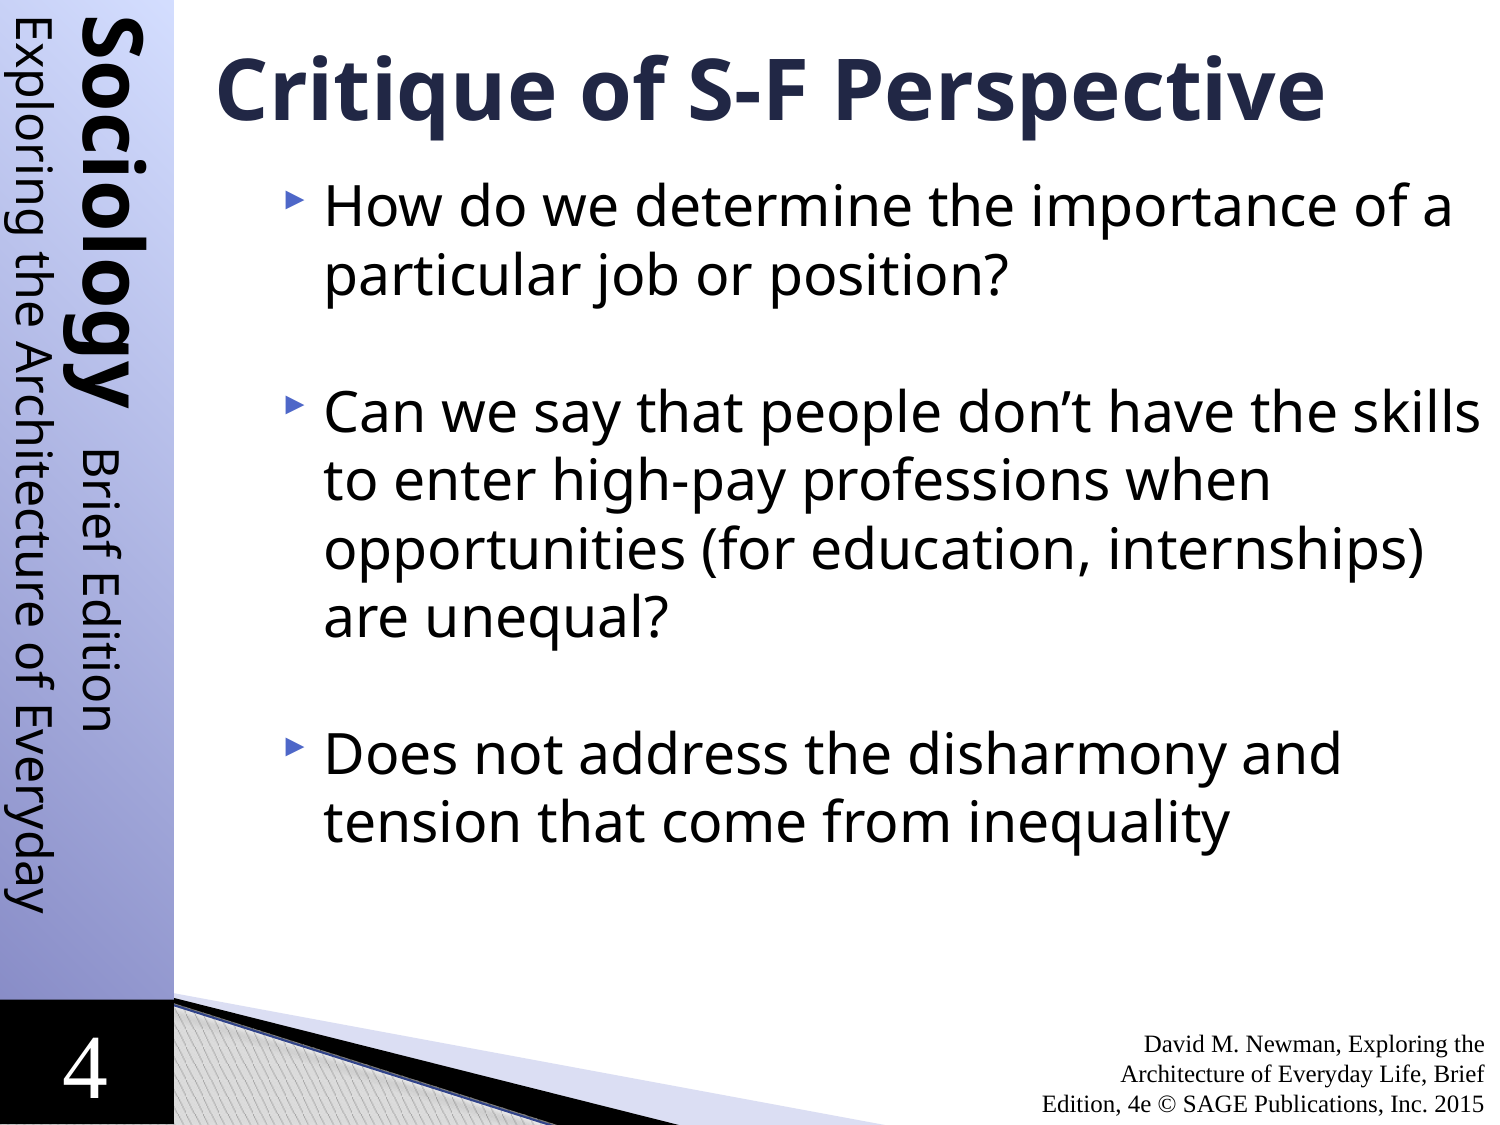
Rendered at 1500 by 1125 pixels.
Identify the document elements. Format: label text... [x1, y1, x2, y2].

title Critique of S-F Perspective [200, 2, 1500, 153]
picture [174, 1003, 558, 1125]
list How do we determine the importance of a particular job or position? Can we say that people don’t have the skills to enter high-pay professions when opportunities (for education, internships) are unequal? Does not address the disharmony and tension that come from inequality [249, 162, 1500, 863]
footer David M. Newman, Exploring the Architecture of Everyday Life, Brief Edition, 4e © SAGE Publications, Inc. 2015 [1025, 1065, 1500, 1125]
